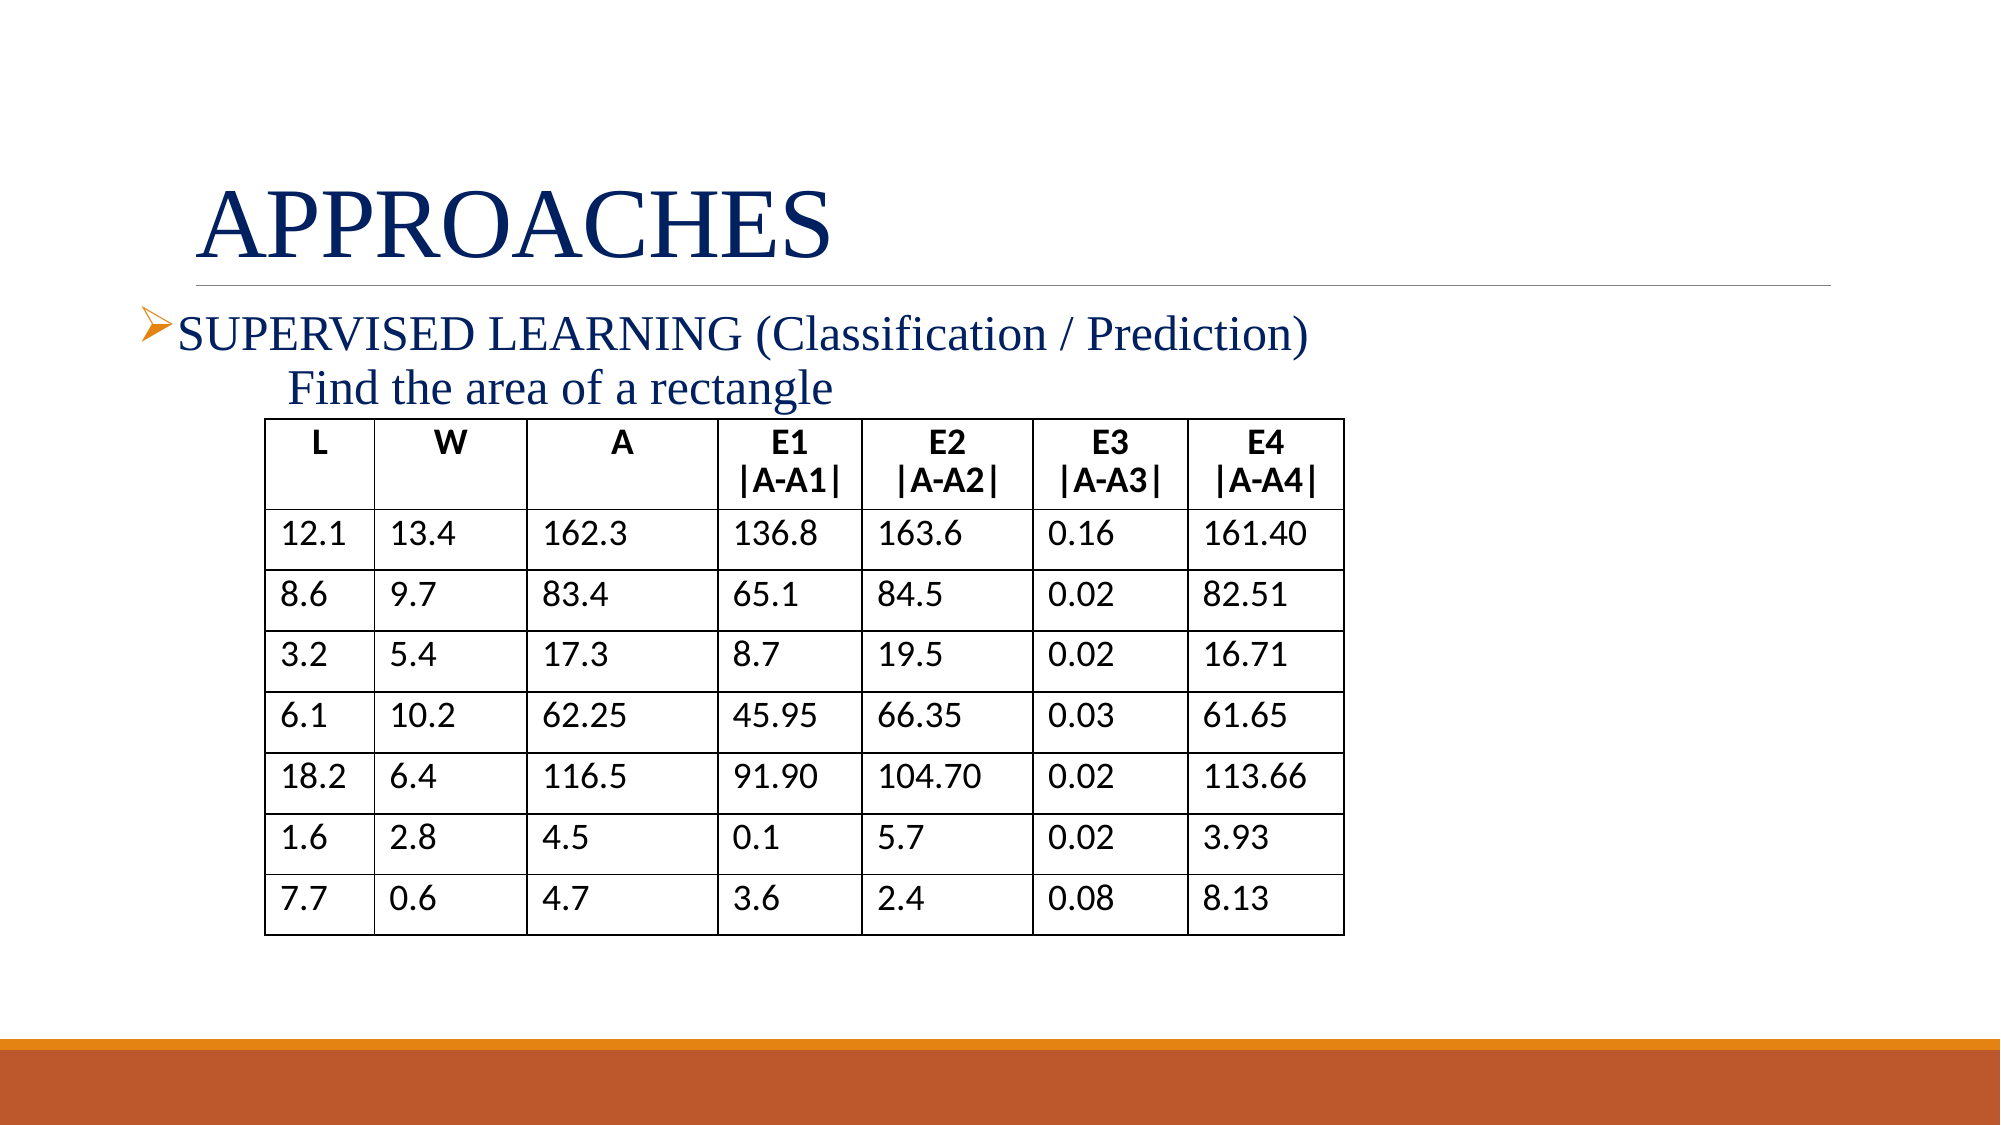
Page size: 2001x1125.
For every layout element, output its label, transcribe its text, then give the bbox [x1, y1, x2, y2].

table_cell 2.4 [863, 875, 1032, 934]
table_cell 0.6 [375, 875, 526, 934]
table_cell 0.02 [1034, 754, 1187, 813]
table_cell 16.71 [1189, 632, 1343, 691]
table_cell 9.7 [375, 571, 526, 630]
table_cell 91.90 [719, 754, 861, 813]
table_cell 0.1 [719, 815, 861, 874]
table_cell 0.02 [1034, 571, 1187, 630]
table_cell 3.6 [719, 875, 861, 934]
table_cell 83.4 [528, 571, 717, 630]
table_cell 17.3 [528, 632, 717, 691]
table_cell 65.1 [719, 571, 861, 630]
table_cell 161.40 [1189, 510, 1343, 569]
table_header E4 |A-A4| [1189, 420, 1343, 509]
table_cell 162.3 [528, 510, 717, 569]
table_cell 136.8 [719, 510, 861, 569]
table_cell 84.5 [863, 571, 1032, 630]
table_cell 0.03 [1034, 693, 1187, 752]
title APPROACHES [180, 47, 1830, 285]
table_cell 3.93 [1189, 815, 1343, 874]
table_cell 45.95 [719, 693, 861, 752]
table_cell 163.6 [863, 510, 1032, 569]
table_cell 1.6 [266, 815, 374, 874]
table_cell 2.8 [375, 815, 526, 874]
table_header E1 |A-A1| [719, 420, 861, 509]
table_cell 8.13 [1189, 875, 1343, 934]
table_cell 6.4 [375, 754, 526, 813]
table_cell 7.7 [266, 875, 374, 934]
table_cell 0.08 [1034, 875, 1187, 934]
table_cell 8.6 [266, 571, 374, 630]
table_cell 12.1 [266, 510, 374, 569]
table_header W [375, 420, 526, 509]
table_header L [266, 420, 374, 509]
table_cell 104.70 [863, 754, 1032, 813]
table_cell 0.02 [1034, 815, 1187, 874]
table_header A [528, 420, 717, 509]
table_cell 19.5 [863, 632, 1032, 691]
table_cell 13.4 [375, 510, 526, 569]
table_cell 3.2 [266, 632, 374, 691]
table_cell 116.5 [528, 754, 717, 813]
list SUPERVISED LEARNING (Classification / Prediction) Find the area of a rectangle [137, 299, 1863, 1046]
table_cell 113.66 [1189, 754, 1343, 813]
table_cell 8.7 [719, 632, 861, 691]
table_cell 82.51 [1189, 571, 1343, 630]
table_cell 66.35 [863, 693, 1032, 752]
table_cell 4.7 [528, 875, 717, 934]
table_cell 0.02 [1034, 632, 1187, 691]
table_cell 61.65 [1189, 693, 1343, 752]
table_header E3 |A-A3| [1034, 420, 1187, 509]
table_cell 6.1 [266, 693, 374, 752]
table_cell 18.2 [266, 754, 374, 813]
table_cell 5.7 [863, 815, 1032, 874]
table_cell 0.16 [1034, 510, 1187, 569]
table_cell 62.25 [528, 693, 717, 752]
table_cell 10.2 [375, 693, 526, 752]
table_header E2 |A-A2| [863, 420, 1032, 509]
table_cell 5.4 [375, 632, 526, 691]
table_cell 4.5 [528, 815, 717, 874]
